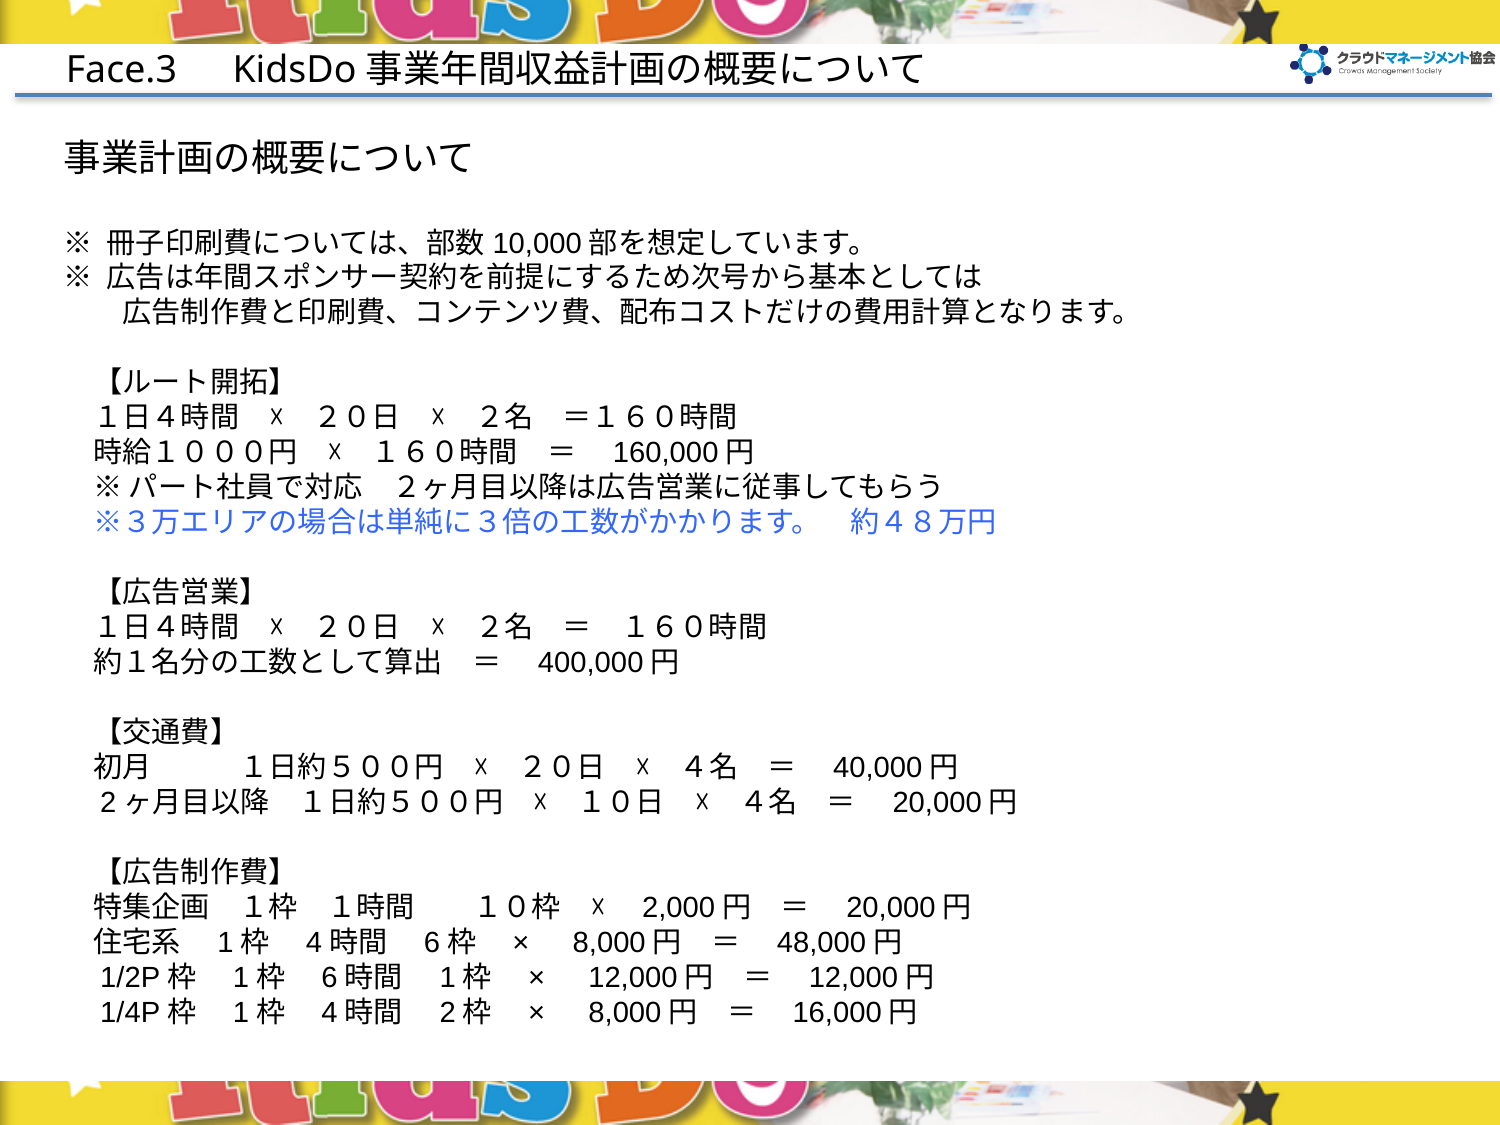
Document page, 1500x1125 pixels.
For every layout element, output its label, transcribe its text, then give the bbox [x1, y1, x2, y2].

picture [0, 1081, 1500, 1125]
text_box 事業計画の概要について ※ 冊子印刷費については、部数10,000部を想定しています。 ※ 広告は年間スポンサー契約を前提にするため次号から基本としては 広告制作費と印刷費、コンテンツ費、配布コストだけの費用計算となります。 【ルート開拓】 １日４時間 ☓ ２０日 ☓ ２名 ＝１６０時間 時給１０００円 ☓ １６０時間 ＝ 160,000円 ※ パート社員で対応 ２ヶ月目以降は広告営業に従事してもらう ※３万エリアの場合は単純に３倍の工数がかかります。 約４８万円 【広告営業】 １日４時間 ☓ ２０日 ☓ ２名 ＝ １６０時間 約１名分の工数として算出 ＝ 400,000円 【交通費】 初月 １日約５００円 ☓ ２０日 ☓ ４名 ＝ 40,000円 2ヶ月目以降 １日約５００円 ☓ １０日 ☓ ４名 ＝ 20,000円 【広告制作費】 特集企画 １枠 １時間 １０枠 ☓ 2,000円 ＝ 20,000円 住宅系 1枠 4時間 6枠 × 8,000円 ＝ 48,000円 1/2P枠 1枠 6時間 1枠 × 12,000円 ＝ 12,000円 1/4P枠 1枠 4時間 2枠 × 8,000円 ＝ 16,000円 [49, 126, 1465, 1036]
picture [0, 0, 1500, 90]
text_box Face.3 KidsDo事業年間収益計画の概要について [51, 52, 1266, 93]
